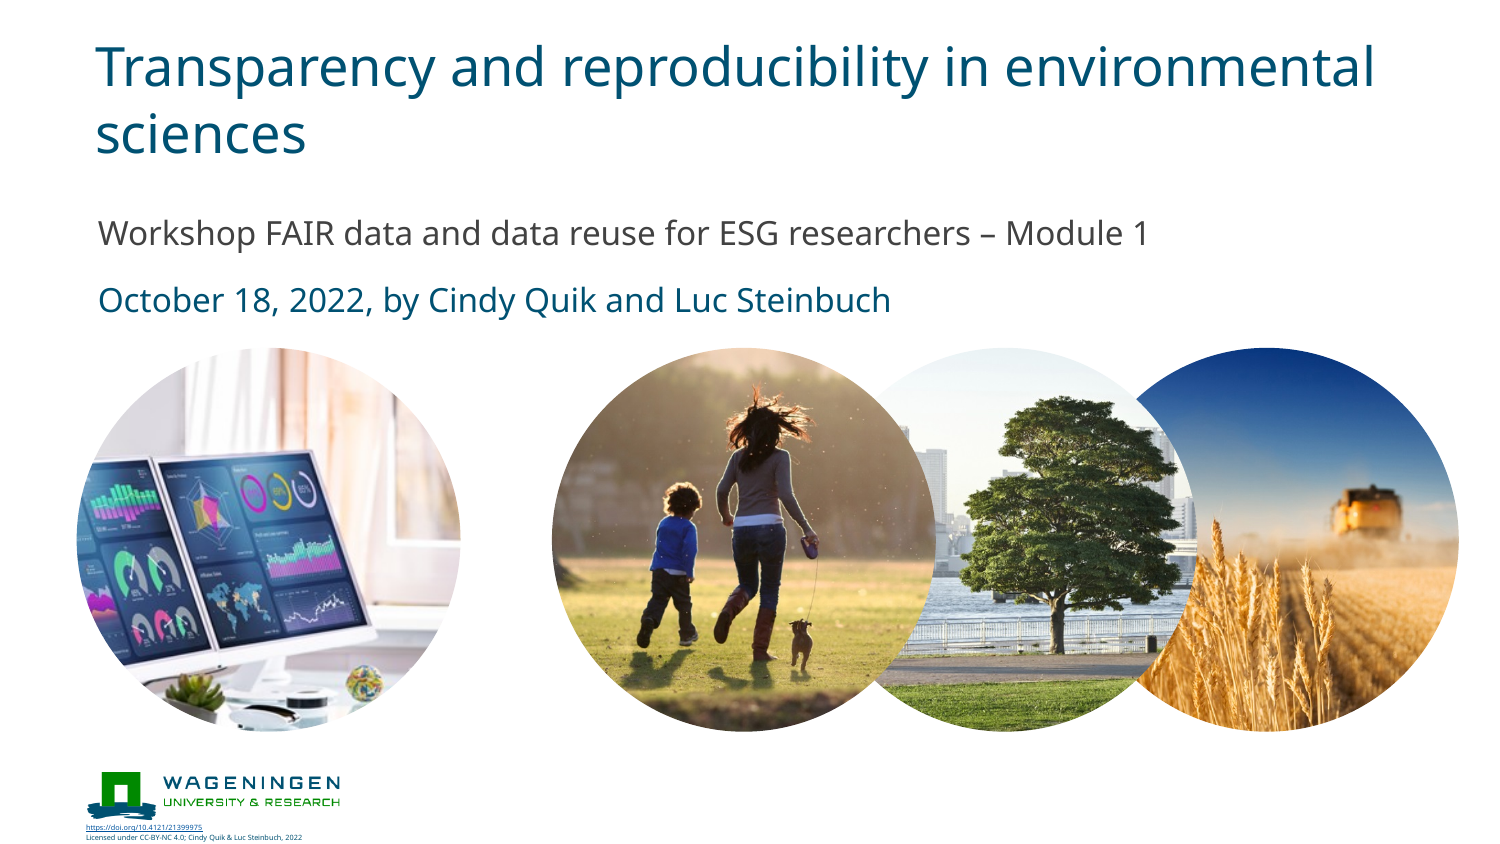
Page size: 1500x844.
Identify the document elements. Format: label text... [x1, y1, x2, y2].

title Transparency and reproducibility in environmental sciences [92, 27, 1459, 190]
list October 18, 2022, by Cindy Quik and Luc Steinbuch [82, 270, 1459, 325]
list Workshop FAIR data and data reuse for ESG researchers – Module 1 [82, 202, 1459, 257]
picture [0, 0, 1500, 844]
